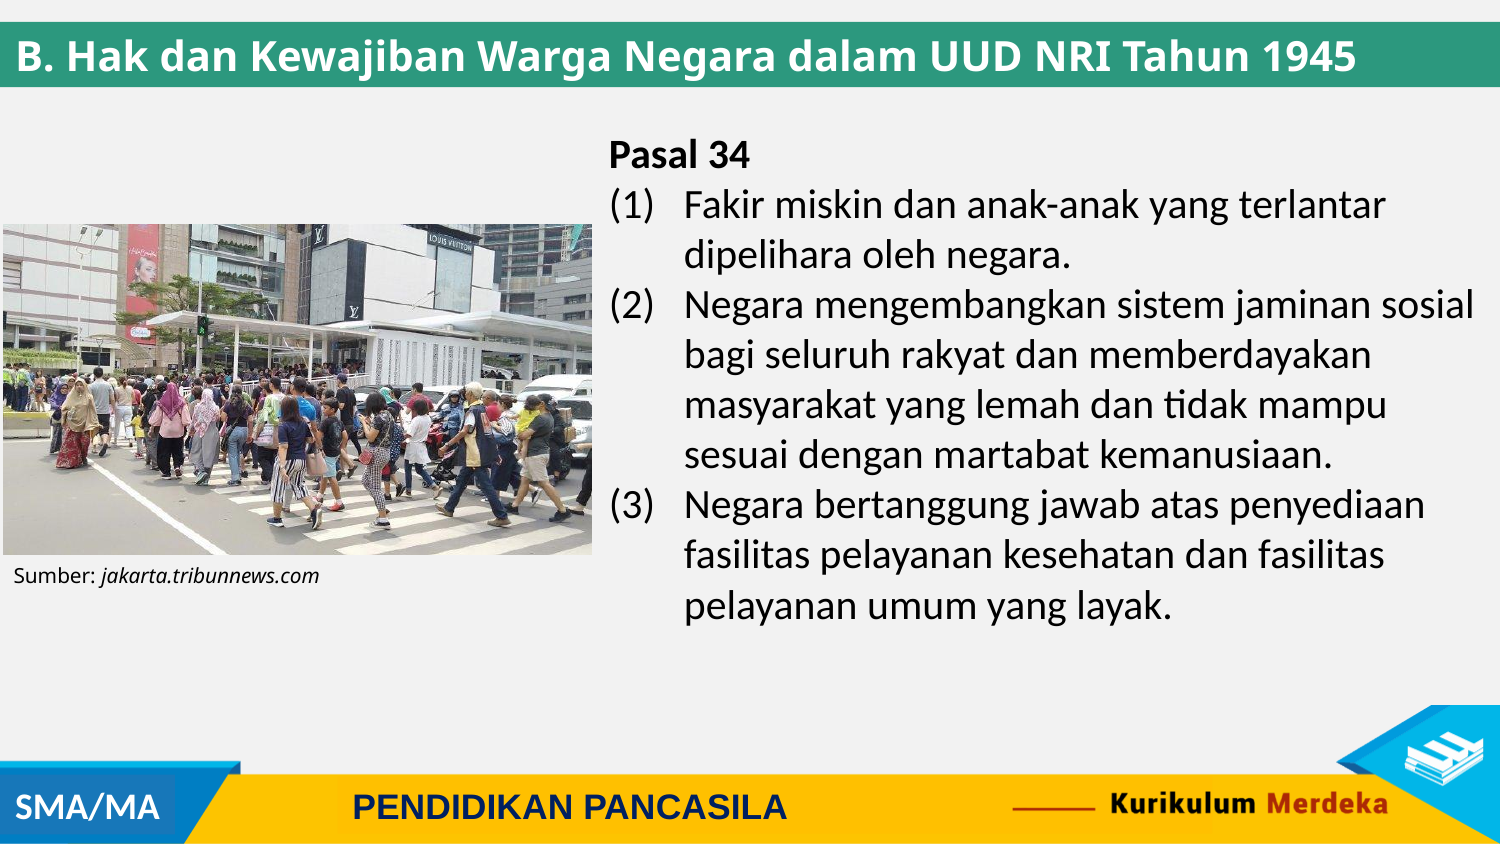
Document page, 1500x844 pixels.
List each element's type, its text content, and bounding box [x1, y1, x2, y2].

picture [2, 224, 592, 556]
text_box Sumber: jakarta.tribunnews.com [0, 561, 359, 595]
text_box Pasal 34 Fakir miskin dan anak-anak yang terlantar dipelihara oleh negara. Negara mengembangkan sistem jaminan sosial bagi seluruh rakyat dan memberdayakan masyarakat yang lemah dan tidak mampu sesuai dengan martabat kemanusiaan. Negara bertanggung jawab atas penyediaan fasilitas pelayanan kesehatan dan fasilitas pelayanan umum yang layak. [594, 119, 1495, 635]
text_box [0, 705, 1500, 844]
text_box B. Hak dan Kewajiban Warga Negara dalam UUD NRI Tahun 1945 [0, 20, 1500, 89]
